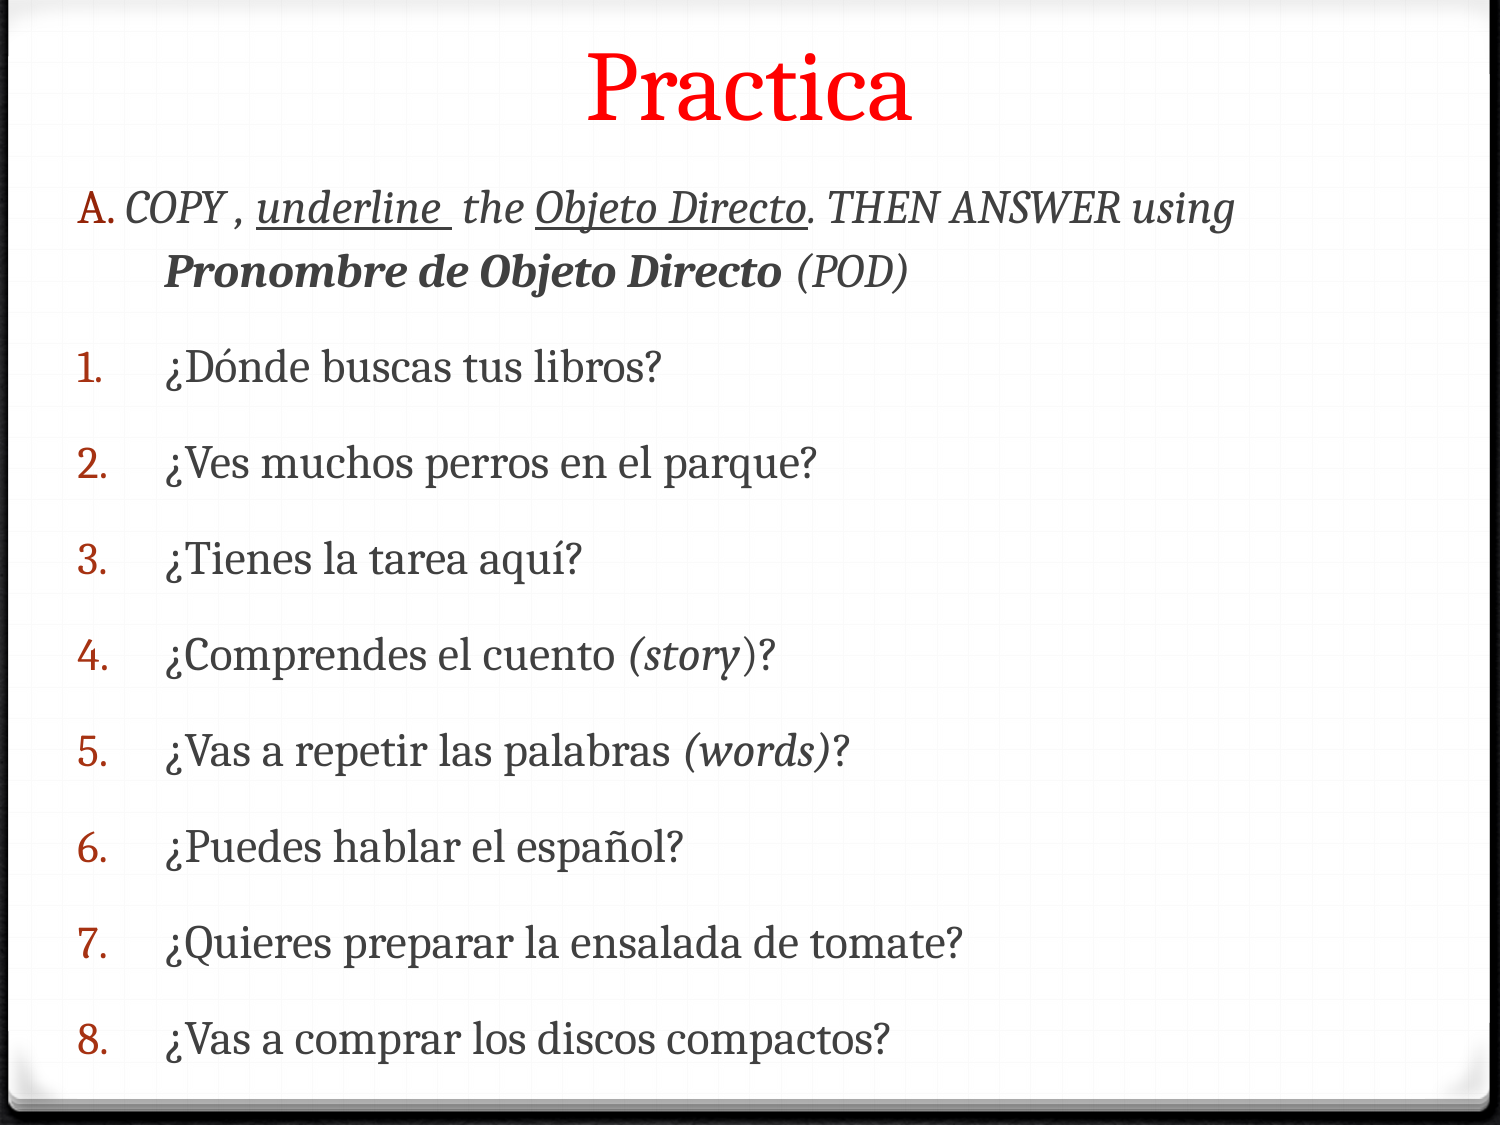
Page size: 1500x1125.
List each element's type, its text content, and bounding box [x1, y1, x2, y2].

text_box A. COPY , underline the Objeto Directo. THEN ANSWER using Pronombre de Objeto Directo (POD) ¿Dónde buscas tus libros? ¿Ves muchos perros en el parque? ¿Tienes la tarea aquí? ¿Comprendes el cuento (story)? ¿Vas a repetir las palabras (words)? ¿Puedes hablar el español? ¿Quieres preparar la ensalada de tomate? ¿Vas a comprar los discos compactos? [62, 162, 1388, 1075]
picture [0, 0, 1500, 1125]
text_box Practica [90, 13, 1410, 250]
